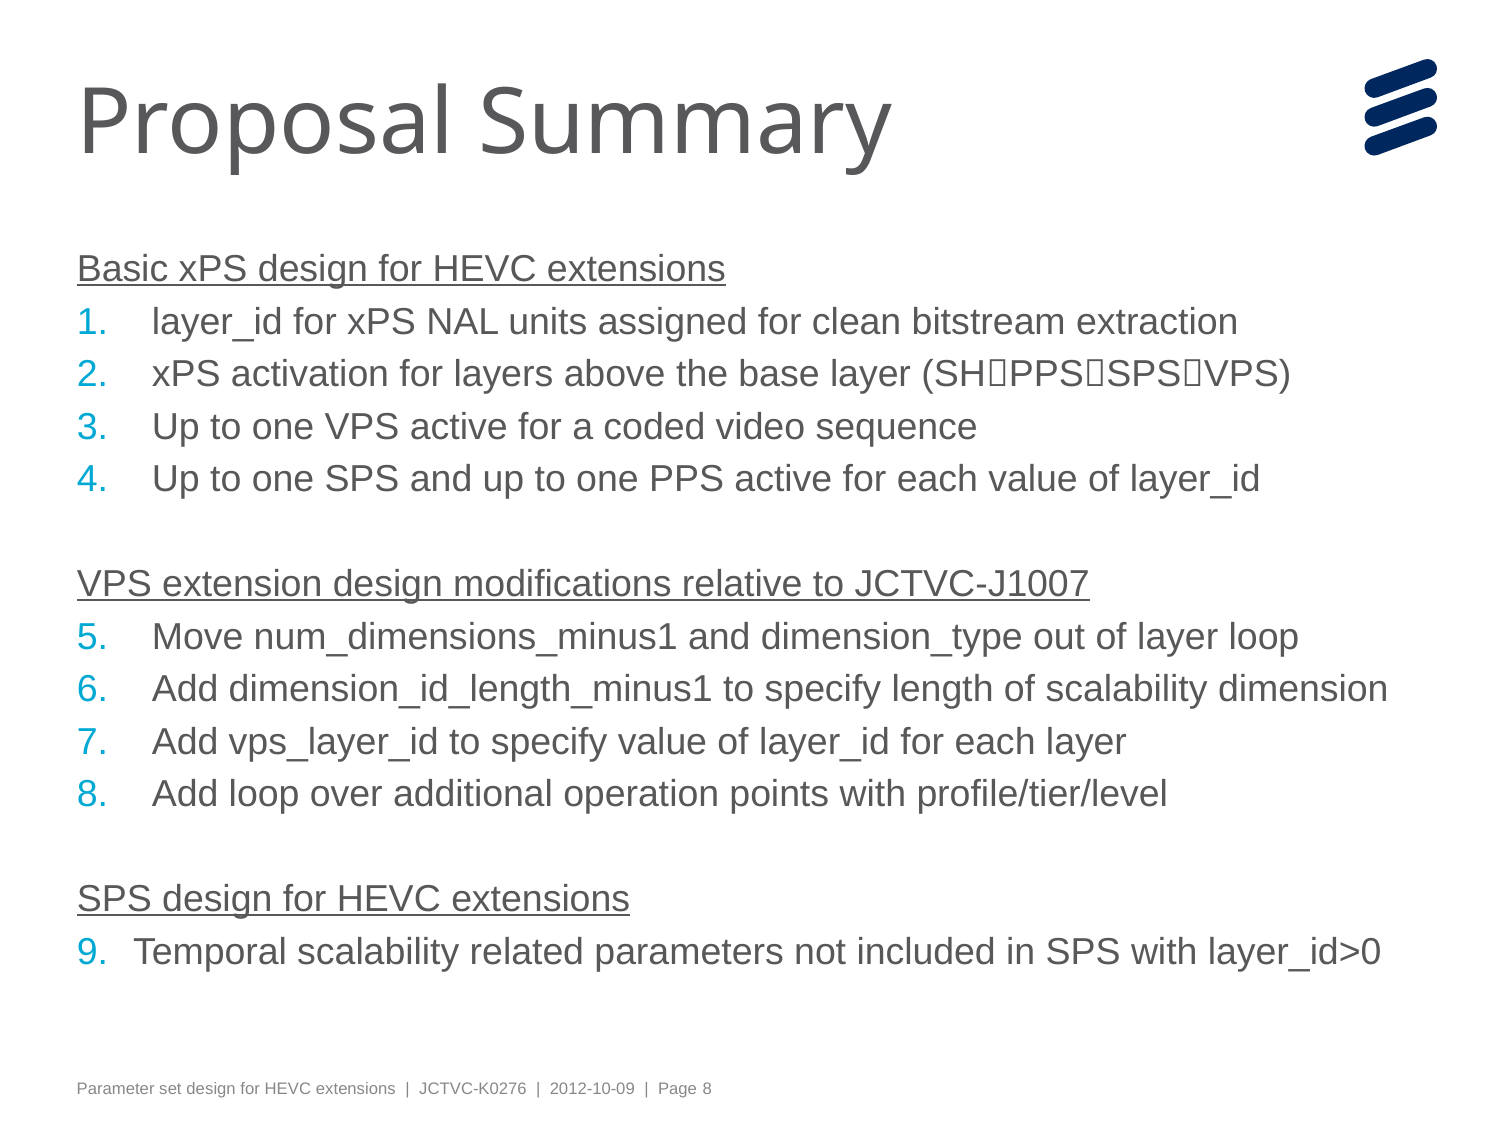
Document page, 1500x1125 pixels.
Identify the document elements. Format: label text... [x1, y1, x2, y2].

list Basic xPS design for HEVC extensions layer_id for xPS NAL units assigned for clean bitstream extraction xPS activation for layers above the base layer (SHPPSSPSVPS) Up to one VPS active for a coded video sequence Up to one SPS and up to one PPS active for each value of layer_id VPS extension design modifications relative to JCTVC-J1007 Move num_dimensions_minus1 and dimension_type out of layer loop Add dimension_id_length_minus1 to specify length of scalability dimension Add vps_layer_id to specify value of layer_id for each layer Add loop over additional operation points with profile/tier/level SPS design for HEVC extensions Temporal scalability related parameters not included in SPS with layer_id>0 [64, 243, 1436, 1071]
title Proposal Summary [64, 39, 1295, 218]
